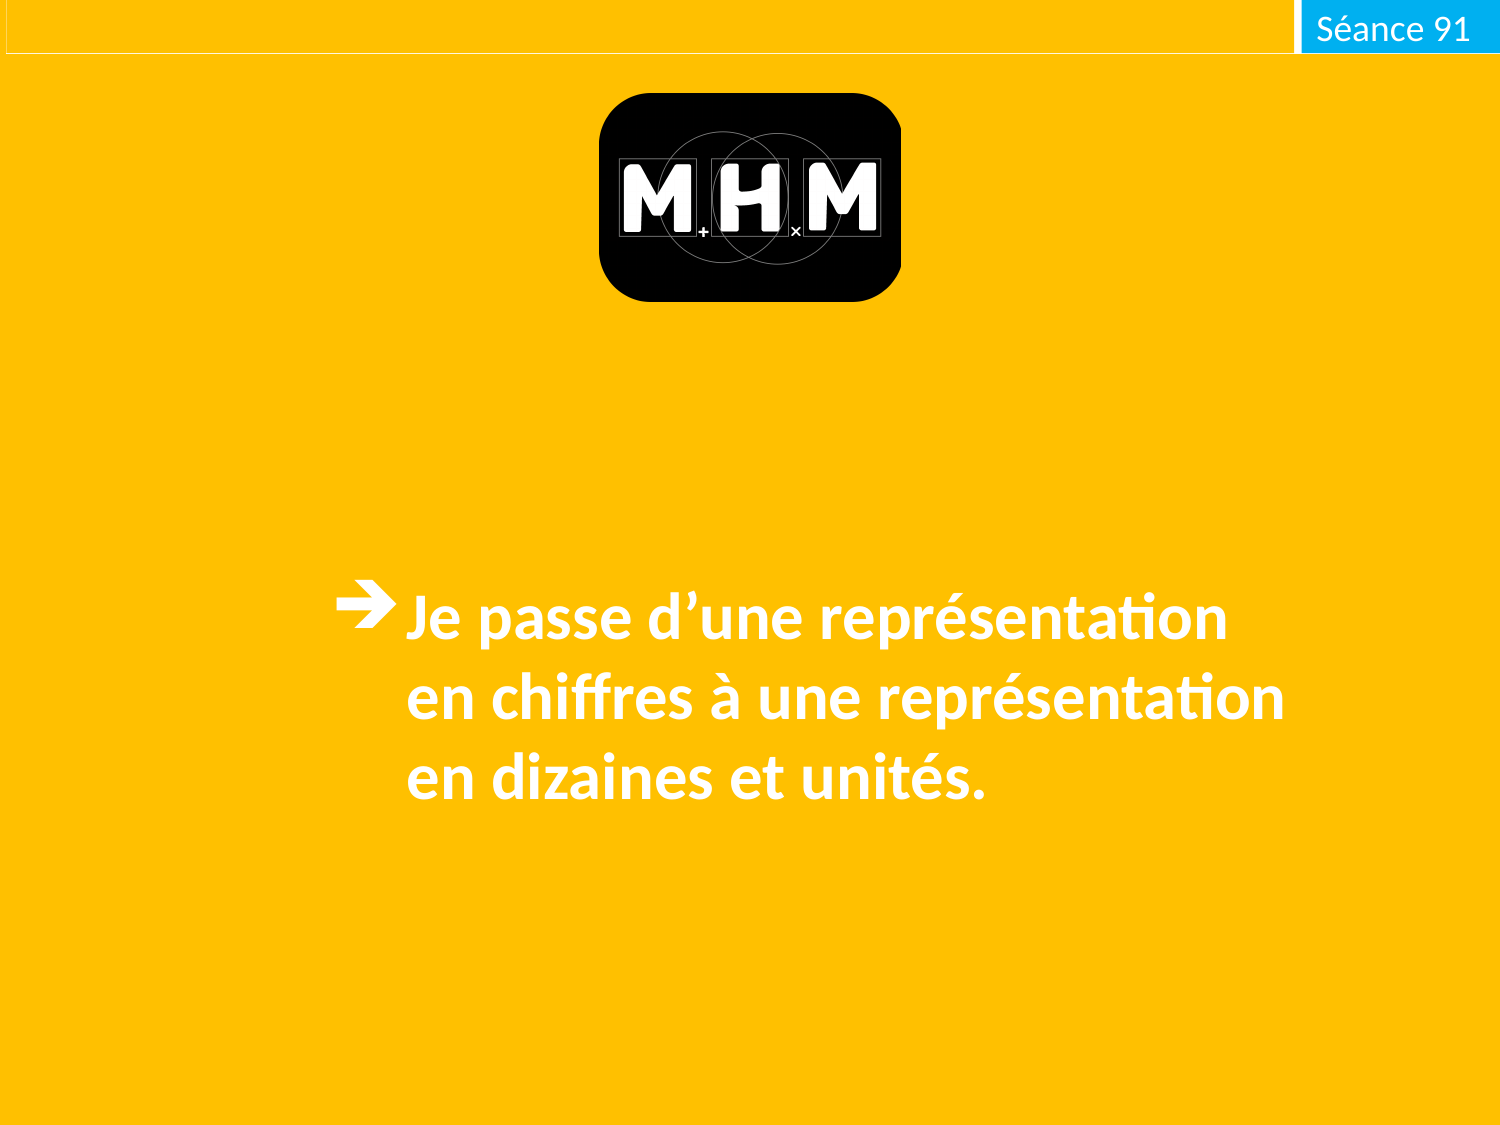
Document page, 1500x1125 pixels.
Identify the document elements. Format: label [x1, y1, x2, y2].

text_box [0, 54, 1500, 1125]
